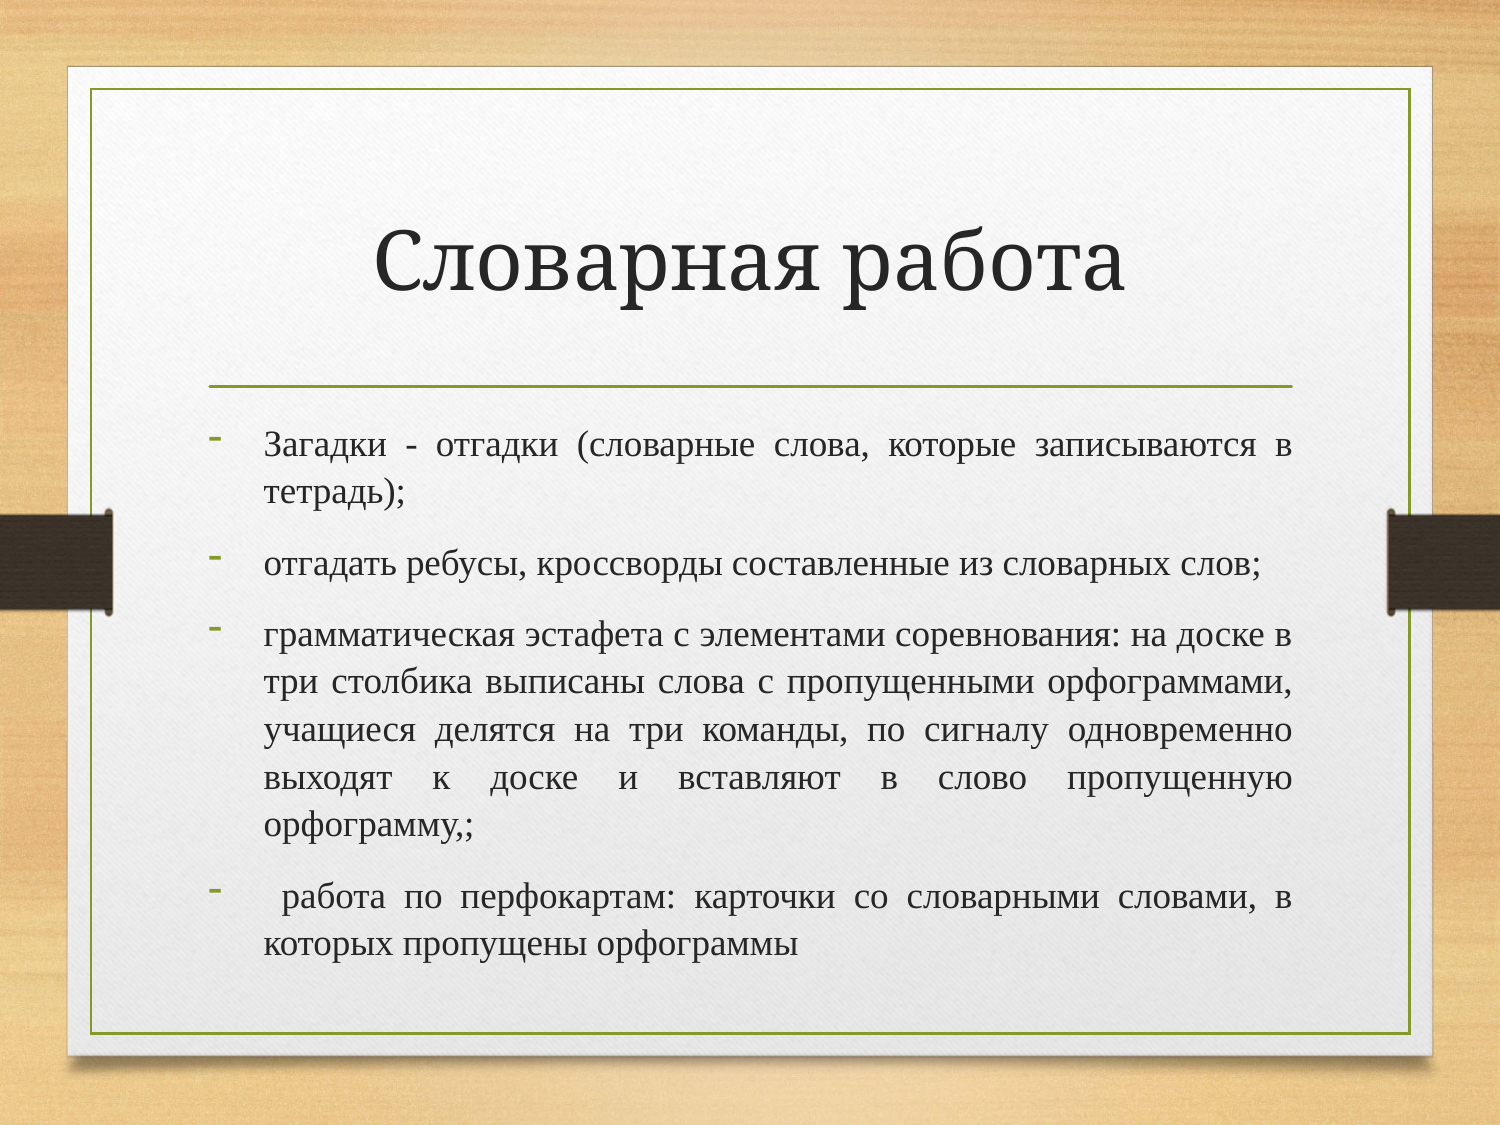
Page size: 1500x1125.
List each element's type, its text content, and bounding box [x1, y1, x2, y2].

picture [0, 0, 1500, 1125]
list Загадки - отгадки (словарные слова, которые записываются в тетрадь); отгадать ребусы, кроссворды составленные из словарных слов; грамматическая эстафета с элементами соревнования: на доске в три столбика выписаны слова с пропущенными орфограммами, учащиеся делятся на три команды, по сигналу одновременно выходят к доске и вставляют в слово пропущенную орфограмму,; работа по перфокартам: карточки со словарными словами, в которых пропущены орфограммы [193, 408, 1309, 974]
title Словарная работа [193, 150, 1309, 365]
